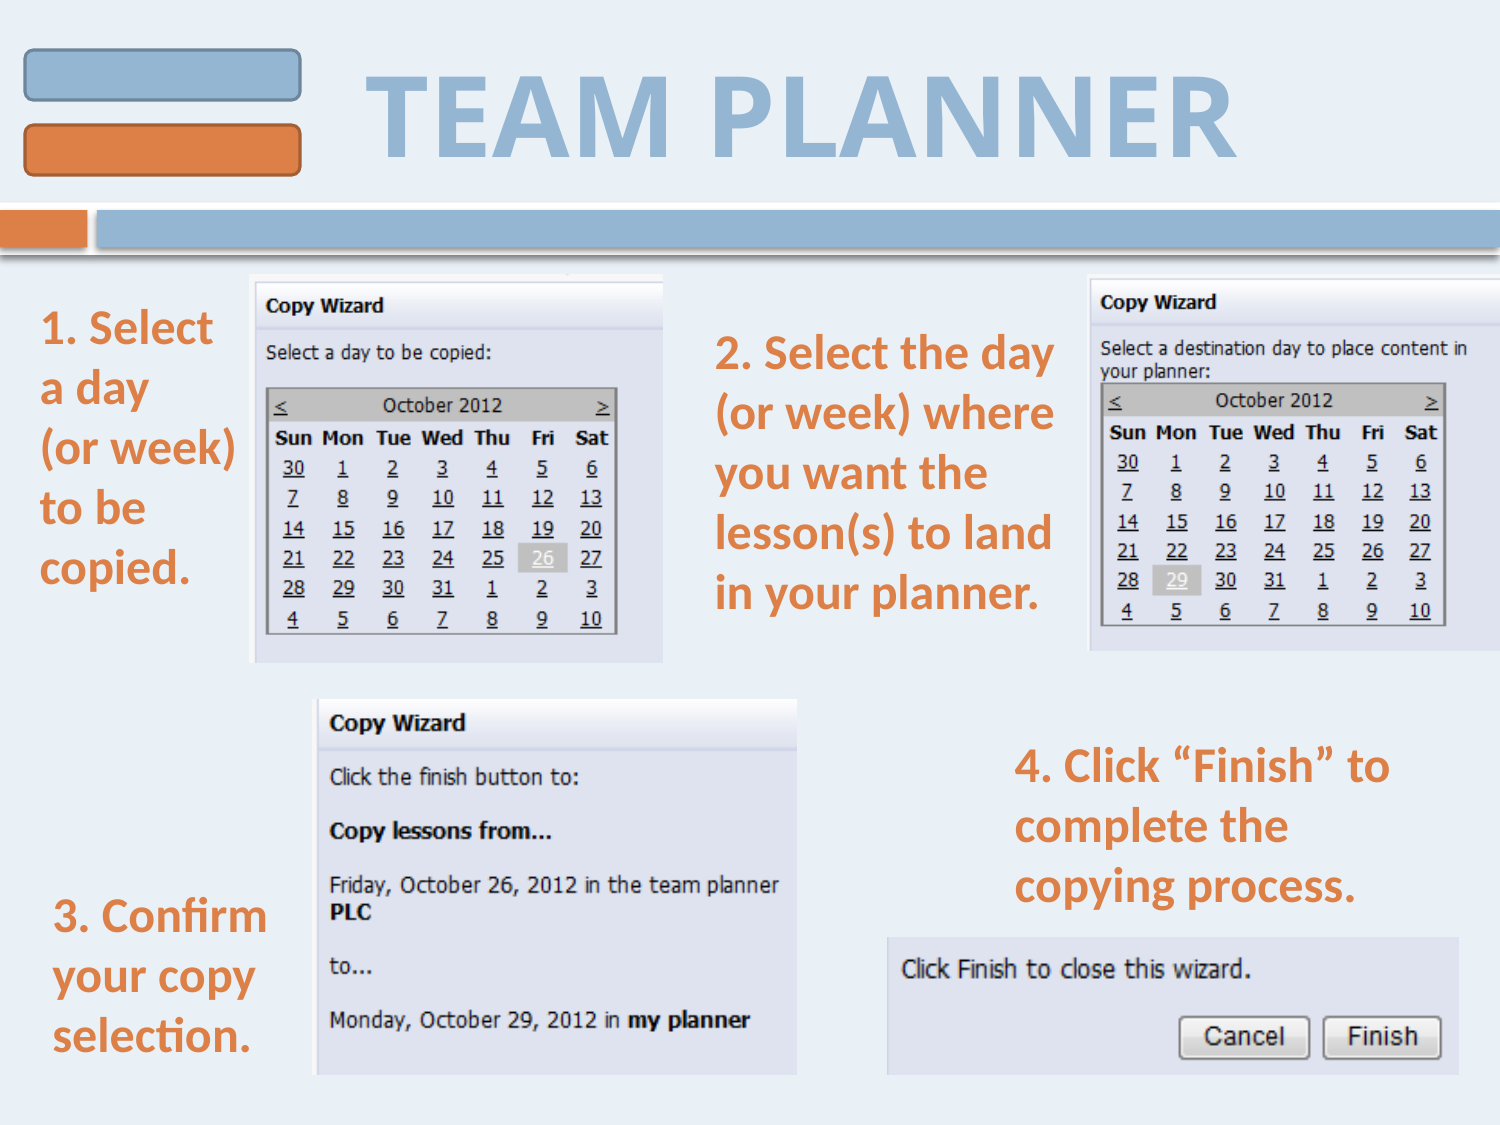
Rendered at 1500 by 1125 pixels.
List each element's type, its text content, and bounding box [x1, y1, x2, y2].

text_box 2. Select the day (or week) where you want the lesson(s) to land in your planner. [668, 312, 1081, 628]
text_box TEAM PLANNER [350, 12, 1500, 213]
text_box [23, 48, 302, 102]
picture [312, 699, 798, 1076]
picture [249, 274, 663, 663]
text_box 1. Select a day (or week) to be copied. [0, 287, 243, 603]
text_box [23, 123, 302, 177]
picture [1087, 274, 1500, 652]
text_box 4. Click “Finish” to complete the copying process. [924, 724, 1438, 920]
picture [887, 937, 1459, 1076]
text_box 3. Confirm your copy selection. [0, 874, 306, 1070]
